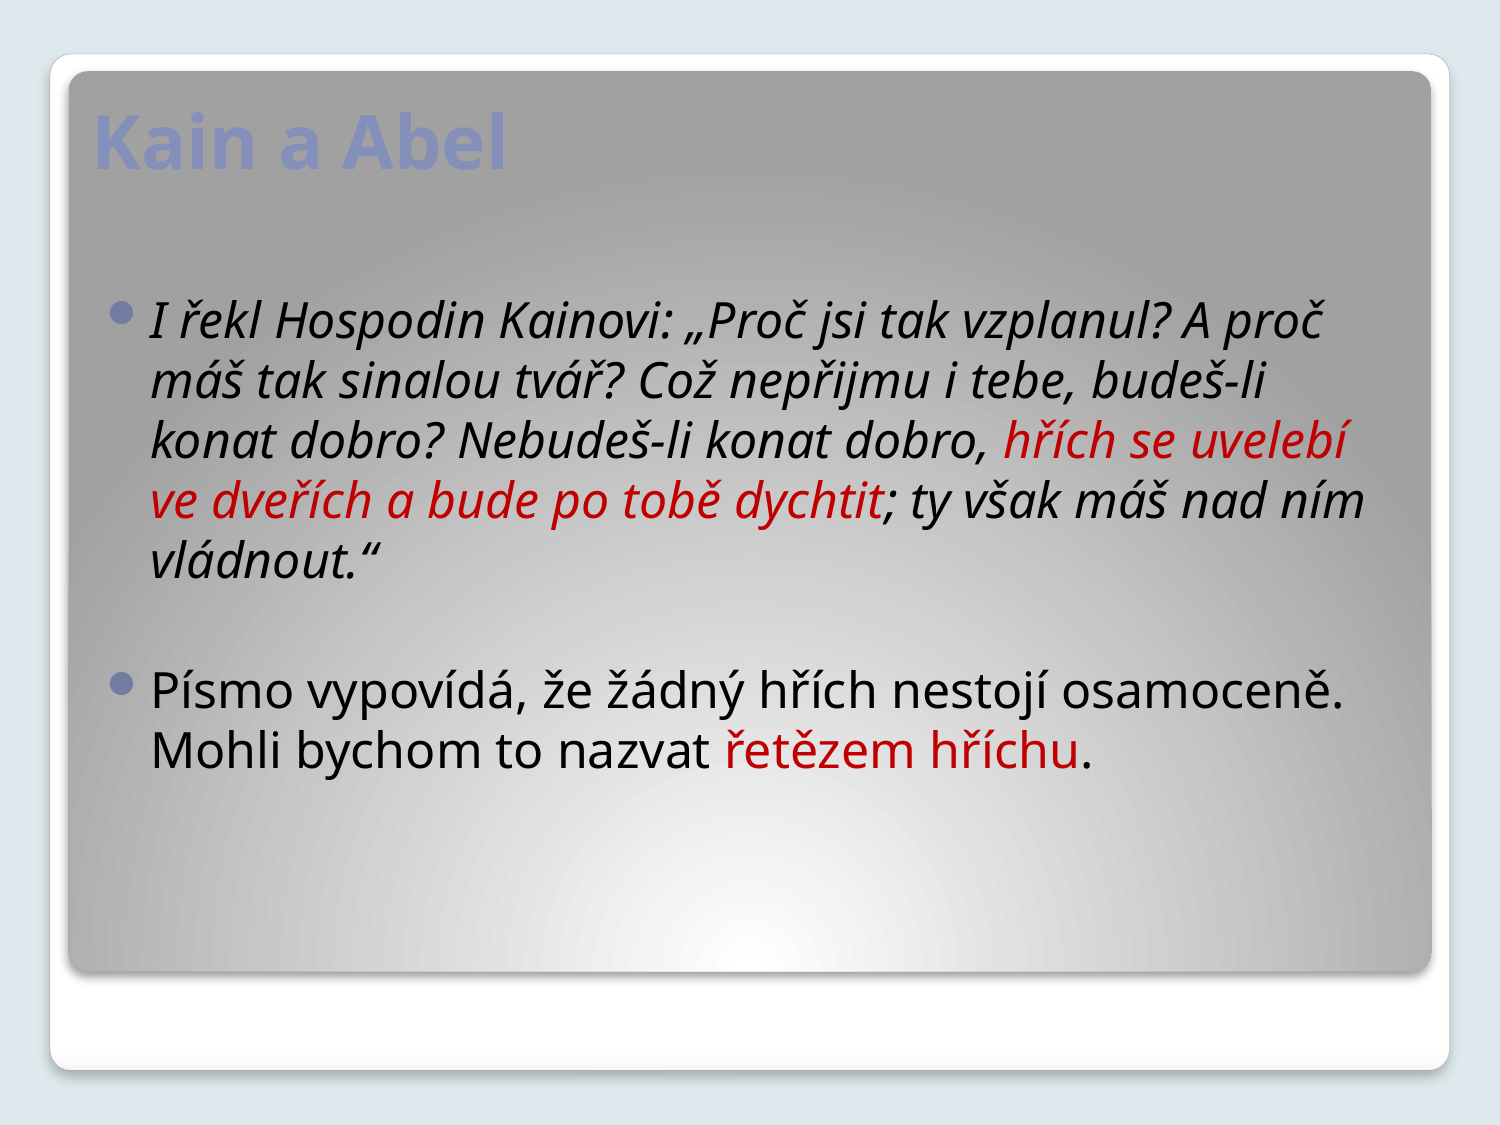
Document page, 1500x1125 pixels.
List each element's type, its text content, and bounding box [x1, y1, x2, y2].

title Kain a Abel [76, 66, 1420, 192]
list I řekl Hospodin Kainovi: „Proč jsi tak vzplanul? A proč máš tak sinalou tvář? Což nepřijmu i tebe, budeš-li konat dobro? Nebudeš-li konat dobro, hřích se uvelebí ve dveřích a bude po tobě dychtit; ty však máš nad ním vládnout.“ Písmo vypovídá, že žádný hřích nestojí osamoceně. Mohli bychom to nazvat řetězem hříchu. [76, 208, 1420, 1025]
